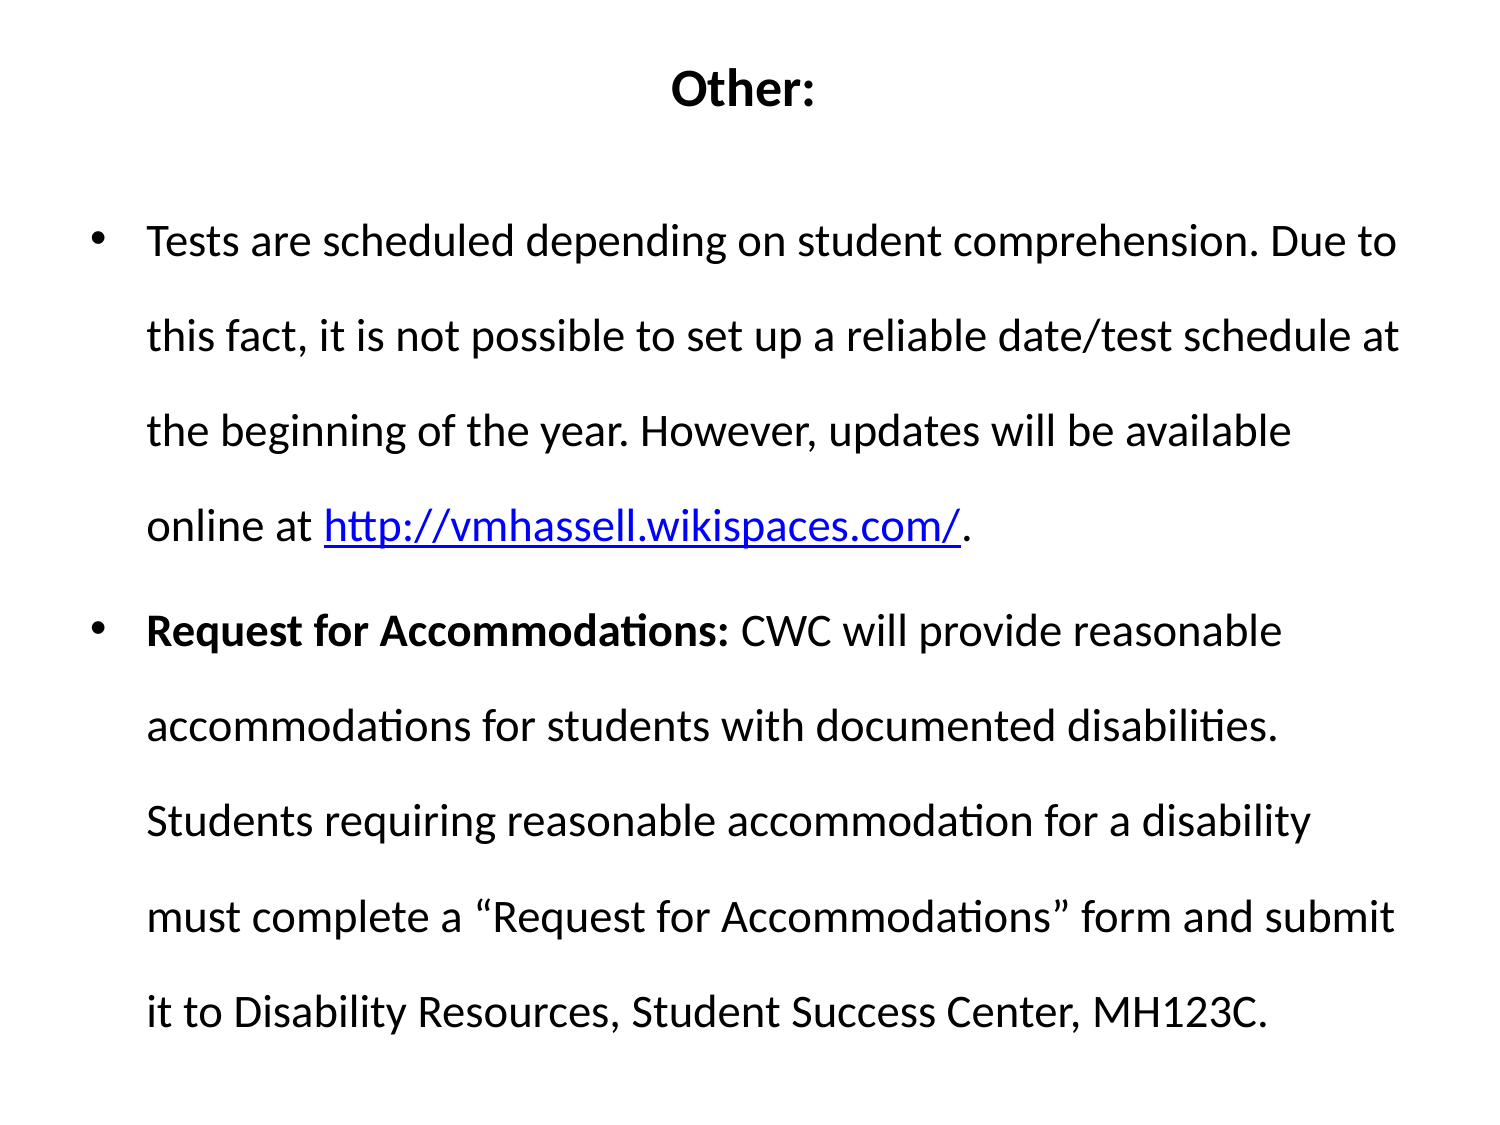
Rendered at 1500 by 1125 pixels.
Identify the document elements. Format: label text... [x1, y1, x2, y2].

title Other: [75, 45, 1425, 125]
list Tests are scheduled depending on student comprehension. Due to this fact, it is not possible to set up a reliable date/test schedule at the beginning of the year. However, updates will be available online at http://vmhassell.wikispaces.com/. Request for Accommodations: CWC will provide reasonable accommodations for students with documented disabilities. Students requiring reasonable accommodation for a disability must complete a “Request for Accommodations” form and submit it to Disability Resources, Student Success Center, MH123C. [75, 162, 1425, 1125]
